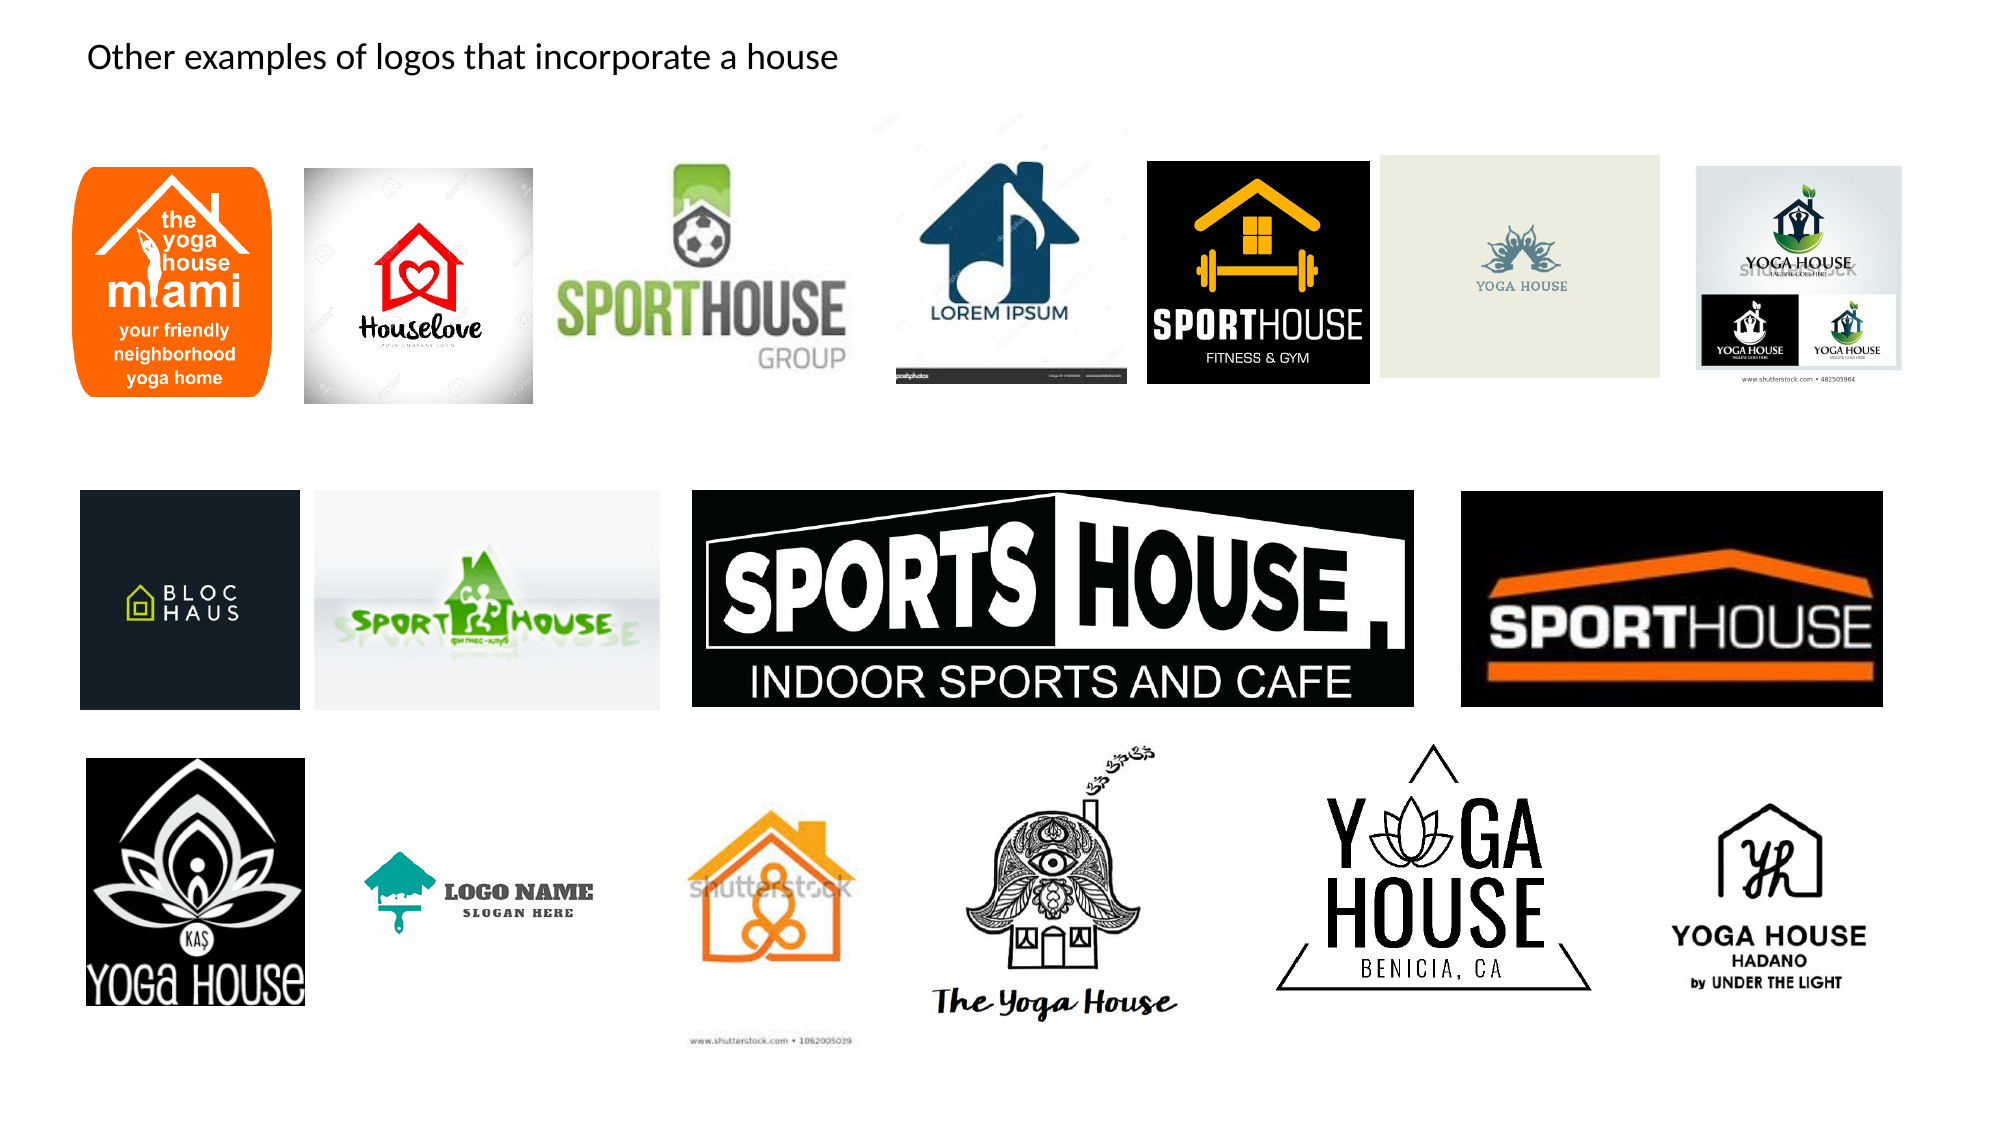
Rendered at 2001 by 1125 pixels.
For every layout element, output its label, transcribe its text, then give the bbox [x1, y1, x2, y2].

picture [304, 114, 1127, 404]
picture [1691, 161, 1906, 384]
picture [314, 490, 660, 710]
text_box Other examples of logos that incorporate a house [72, 24, 945, 84]
picture [1380, 155, 1660, 378]
picture [622, 729, 1217, 1048]
picture [86, 758, 305, 1006]
picture [691, 490, 1414, 707]
picture [349, 762, 609, 1023]
picture [1270, 710, 1594, 1035]
picture [80, 490, 300, 710]
picture [1612, 738, 1928, 1054]
picture [1461, 491, 1883, 707]
picture [1147, 161, 1370, 384]
picture [72, 167, 272, 397]
